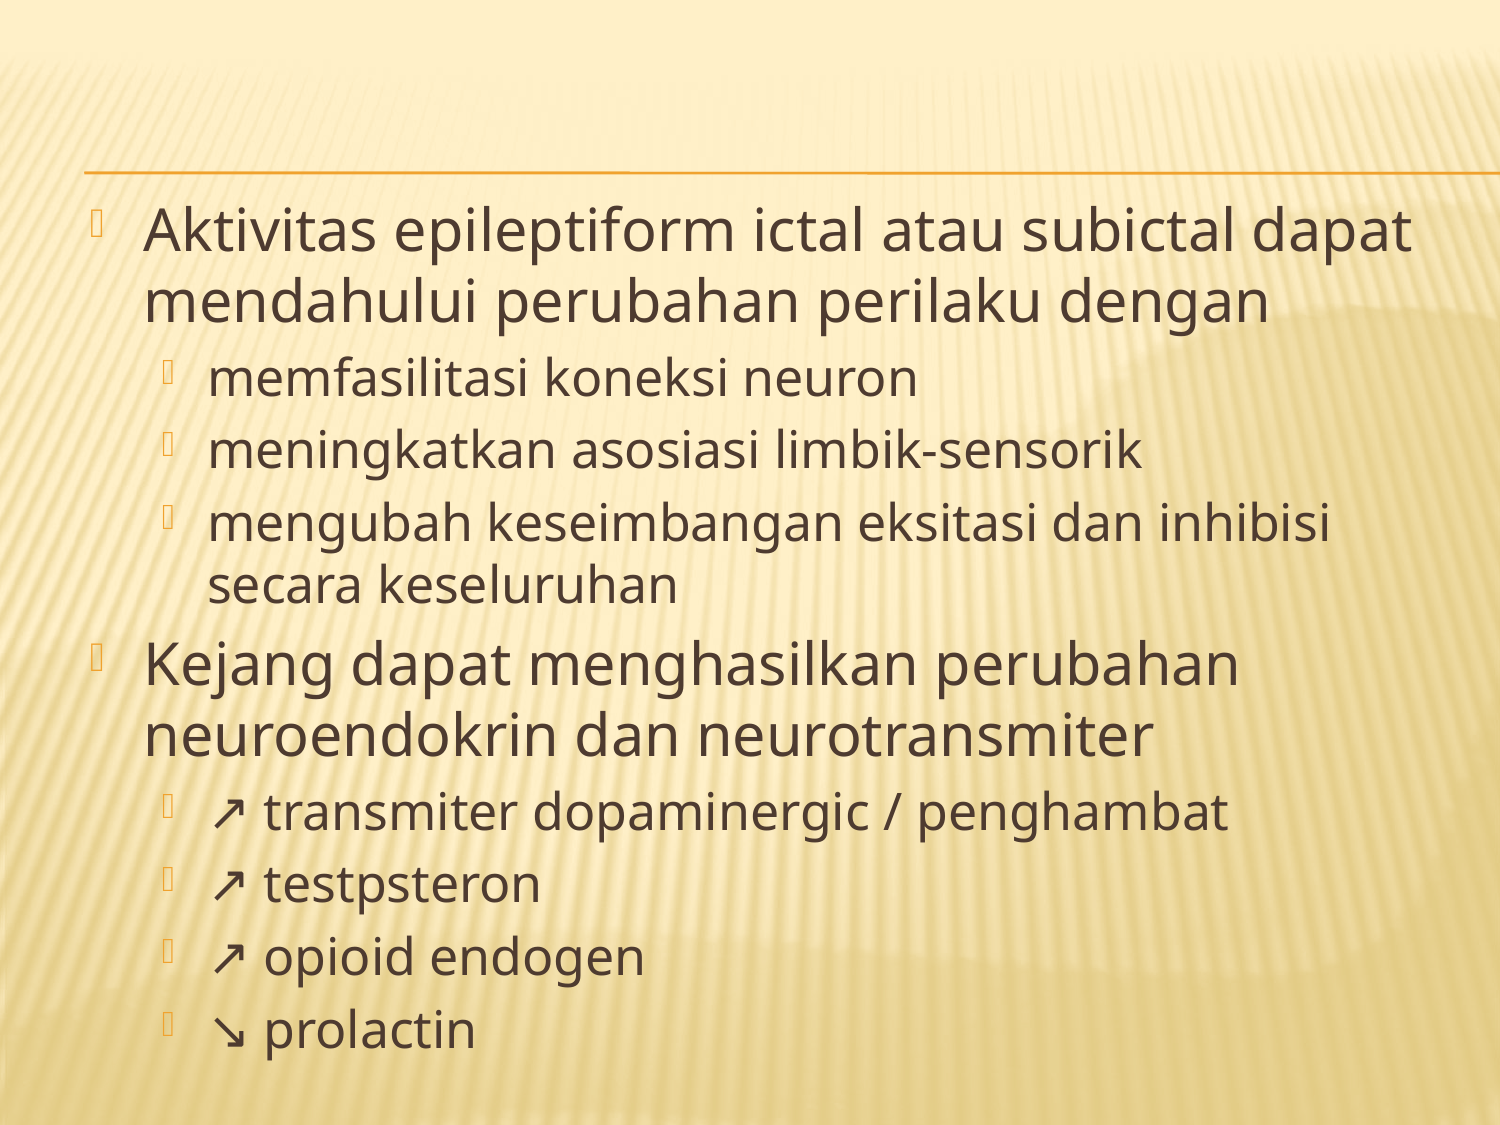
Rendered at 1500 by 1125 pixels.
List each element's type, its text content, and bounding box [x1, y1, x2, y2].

list Aktivitas epileptiform ictal atau subictal dapat mendahului perubahan perilaku dengan memfasilitasi koneksi neuron meningkatkan asosiasi limbik-sensorik mengubah keseimbangan eksitasi dan inhibisi secara keseluruhan Kejang dapat menghasilkan perubahan neuroendokrin dan neurotransmiter ↗ transmiter dopaminergic / penghambat ↗ testpsteron ↗ opioid endogen ↘ prolactin [75, 184, 1500, 1071]
